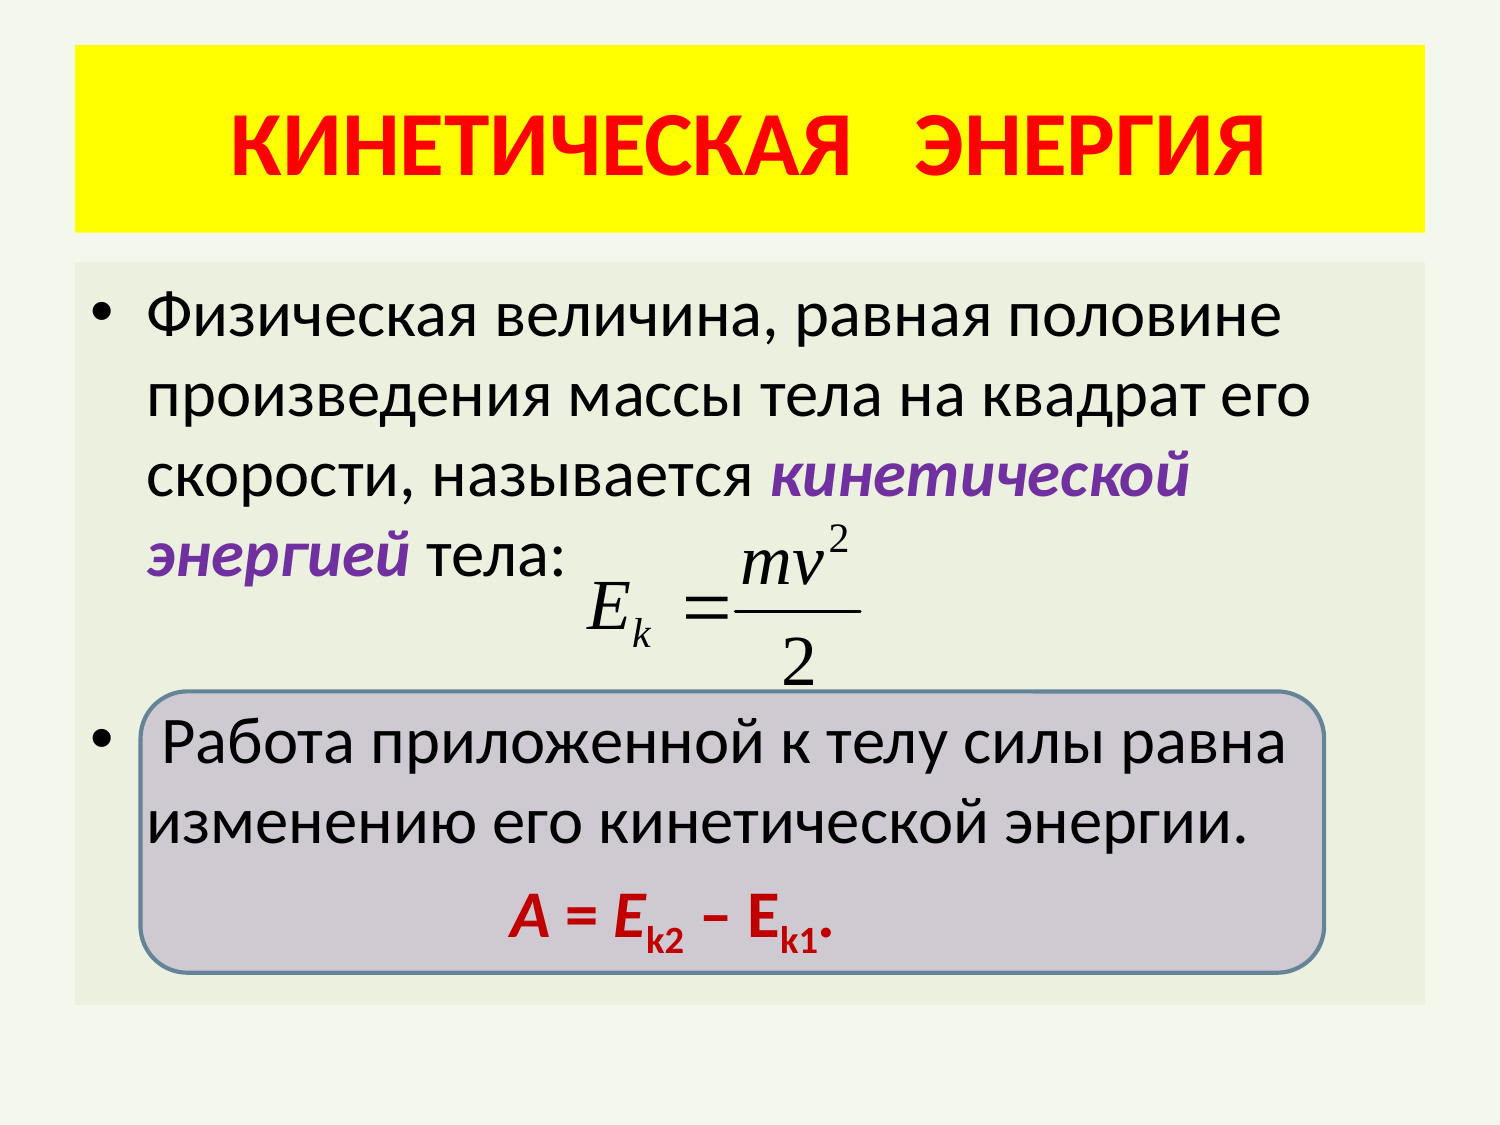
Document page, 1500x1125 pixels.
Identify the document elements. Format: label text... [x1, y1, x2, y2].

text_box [573, 503, 874, 702]
list Физическая величина, равная половине произведения массы тела на квадрат его скорости, называется кинетической энергией тела: Работа приложенной к телу силы равна изменению его кинетической энергии. A = Ek2 – Еk1. [75, 262, 1425, 1005]
title КИНЕТИЧЕСКАЯ ЭНЕРГИЯ [75, 45, 1425, 233]
